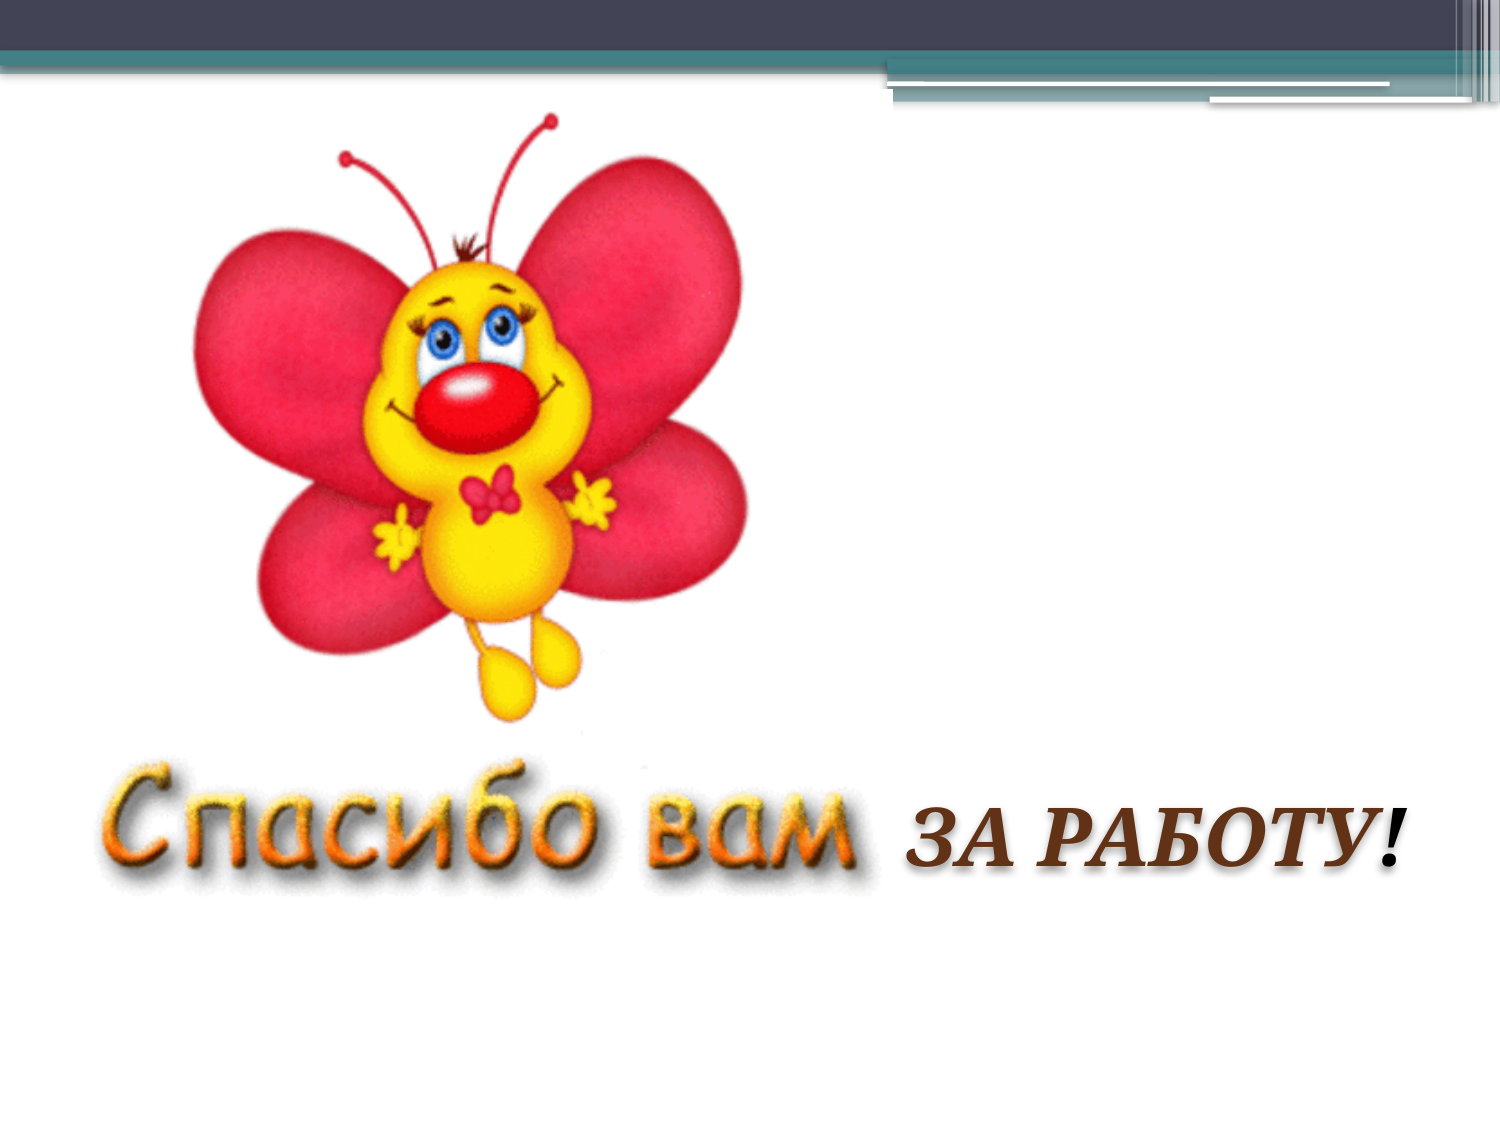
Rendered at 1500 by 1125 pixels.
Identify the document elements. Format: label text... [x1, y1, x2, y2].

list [64, 89, 893, 902]
title за работу! [891, 656, 1471, 1012]
